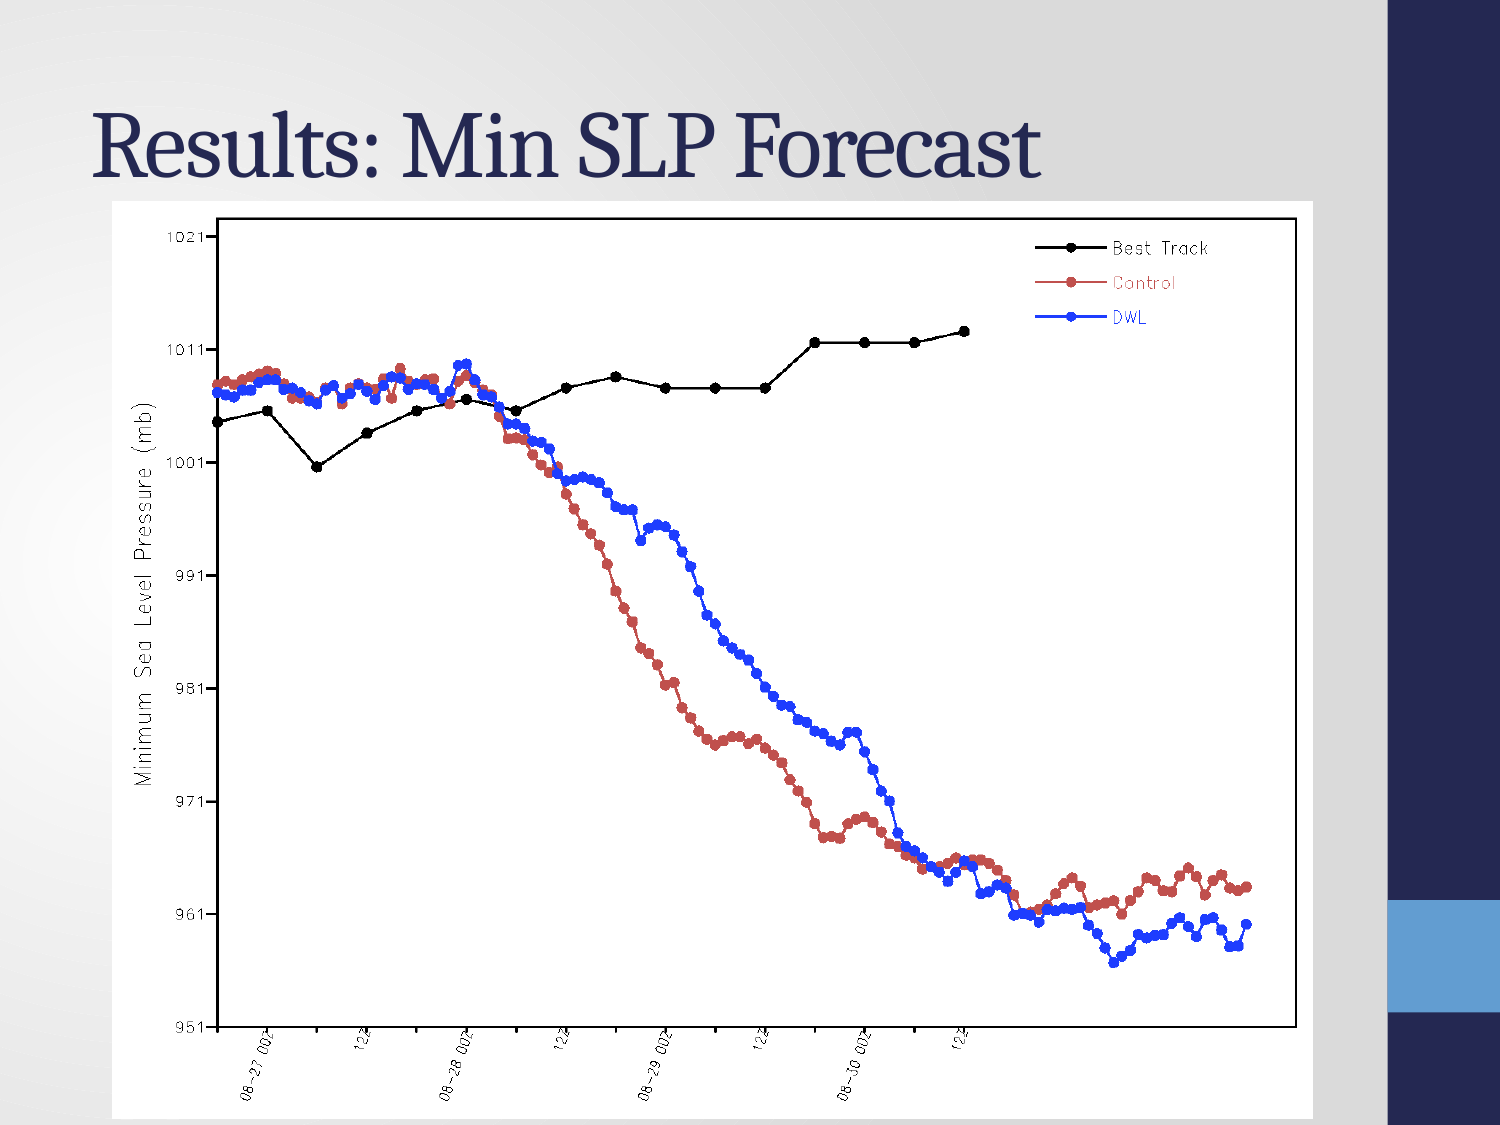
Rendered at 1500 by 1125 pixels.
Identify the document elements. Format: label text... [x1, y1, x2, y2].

picture [111, 201, 1313, 1119]
title Results: Min SLP Forecast [75, 45, 1325, 233]
